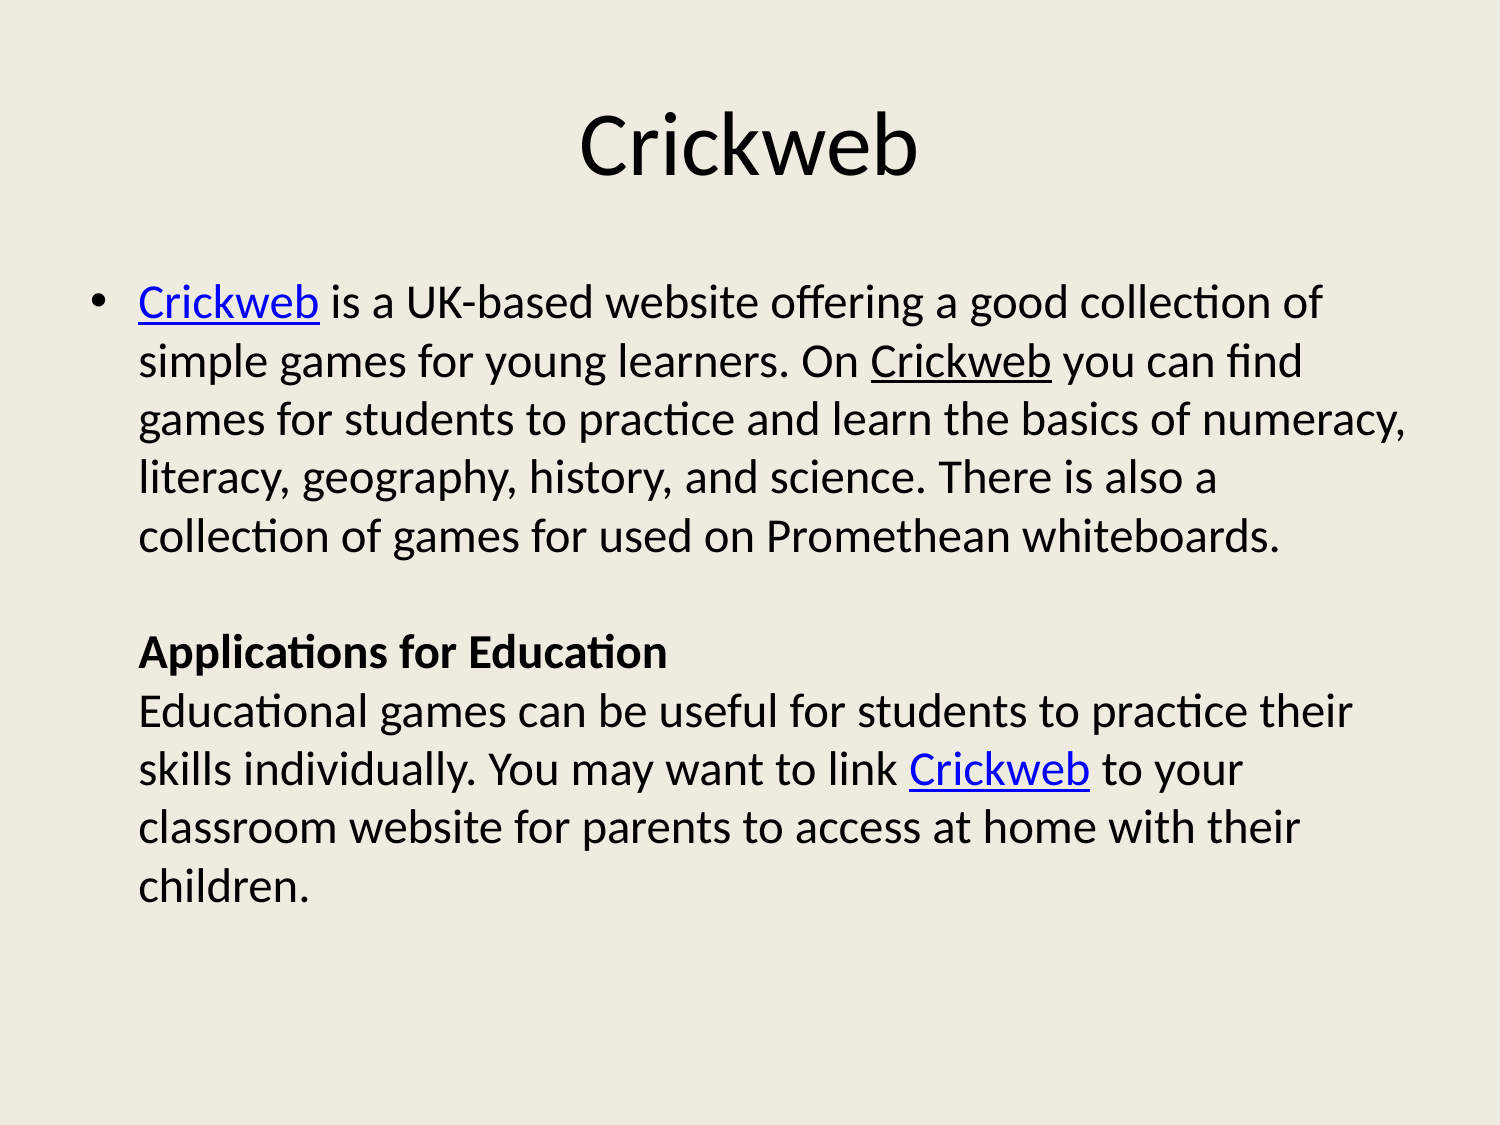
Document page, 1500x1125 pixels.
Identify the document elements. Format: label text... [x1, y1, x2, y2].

title Crickweb [75, 45, 1425, 233]
list Crickweb is a UK-based website offering a good collection of simple games for young learners. On Crickweb you can find games for students to practice and learn the basics of numeracy, literacy, geography, history, and science. There is also a collection of games for used on Promethean whiteboards. Applications for Education Educational games can be useful for students to practice their skills individually. You may want to link Crickweb to your classroom website for parents to access at home with their children. [75, 262, 1425, 1005]
